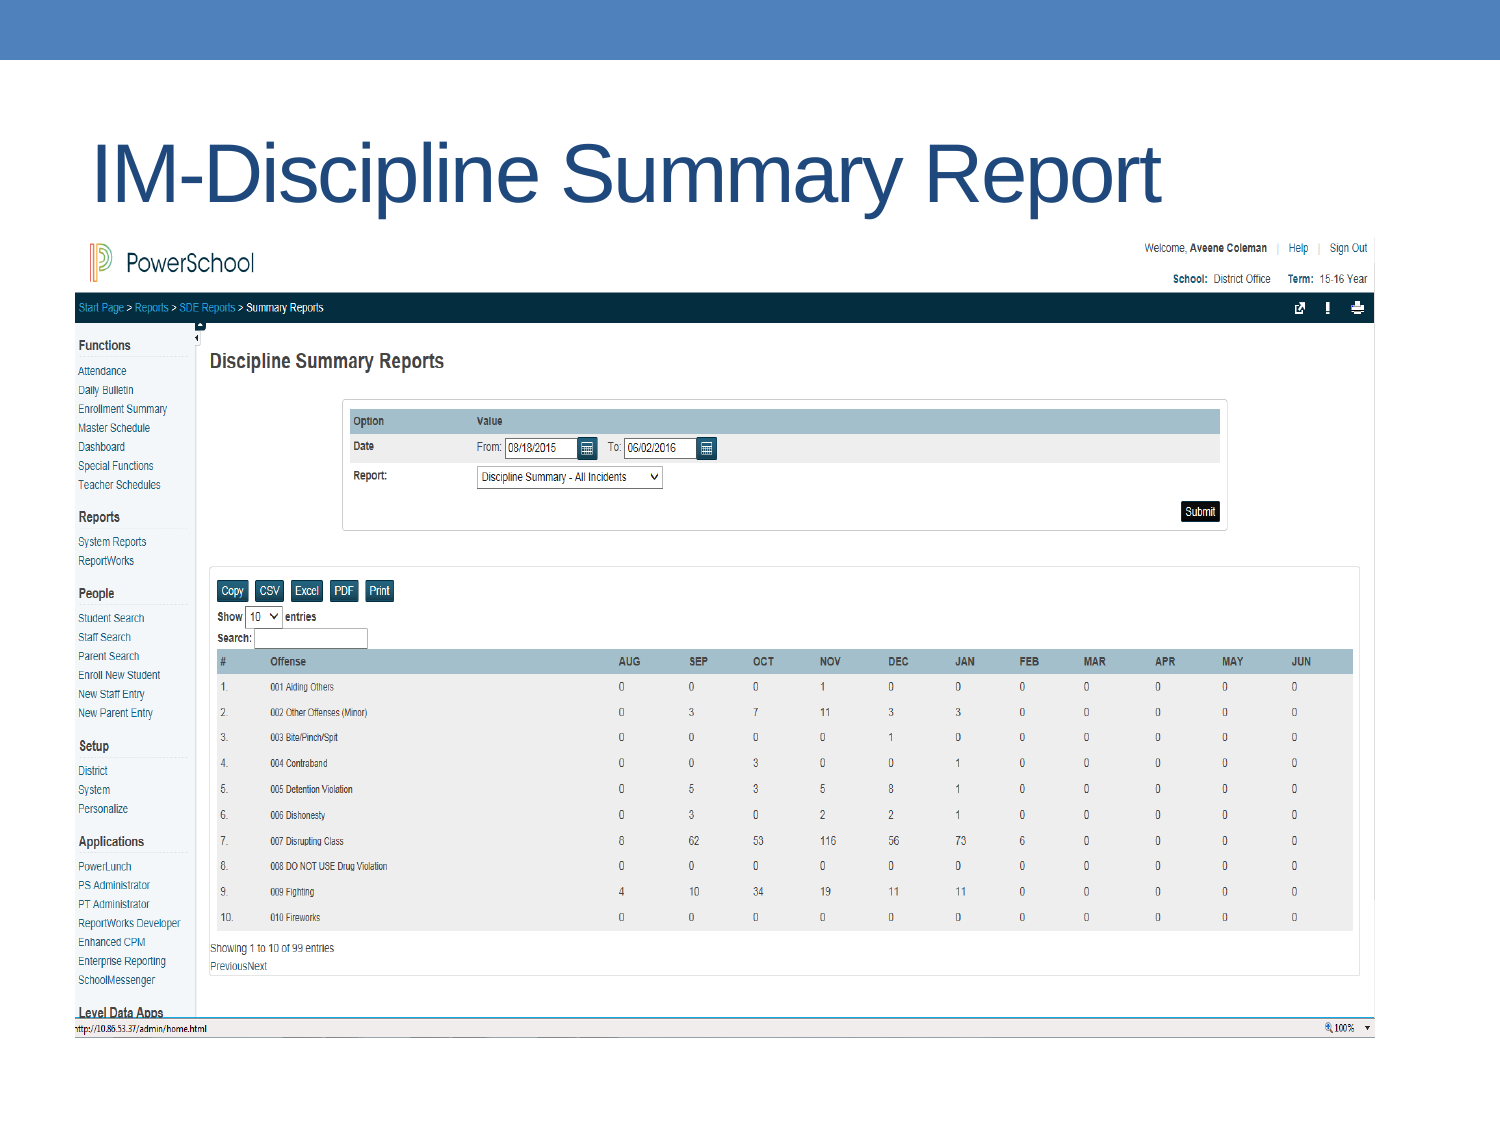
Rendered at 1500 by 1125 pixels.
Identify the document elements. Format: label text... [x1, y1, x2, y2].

picture [1299, 303, 1305, 310]
title IM-Discipline Summary Report [75, 87, 1425, 250]
picture [1352, 302, 1363, 313]
picture [74, 237, 1376, 1038]
